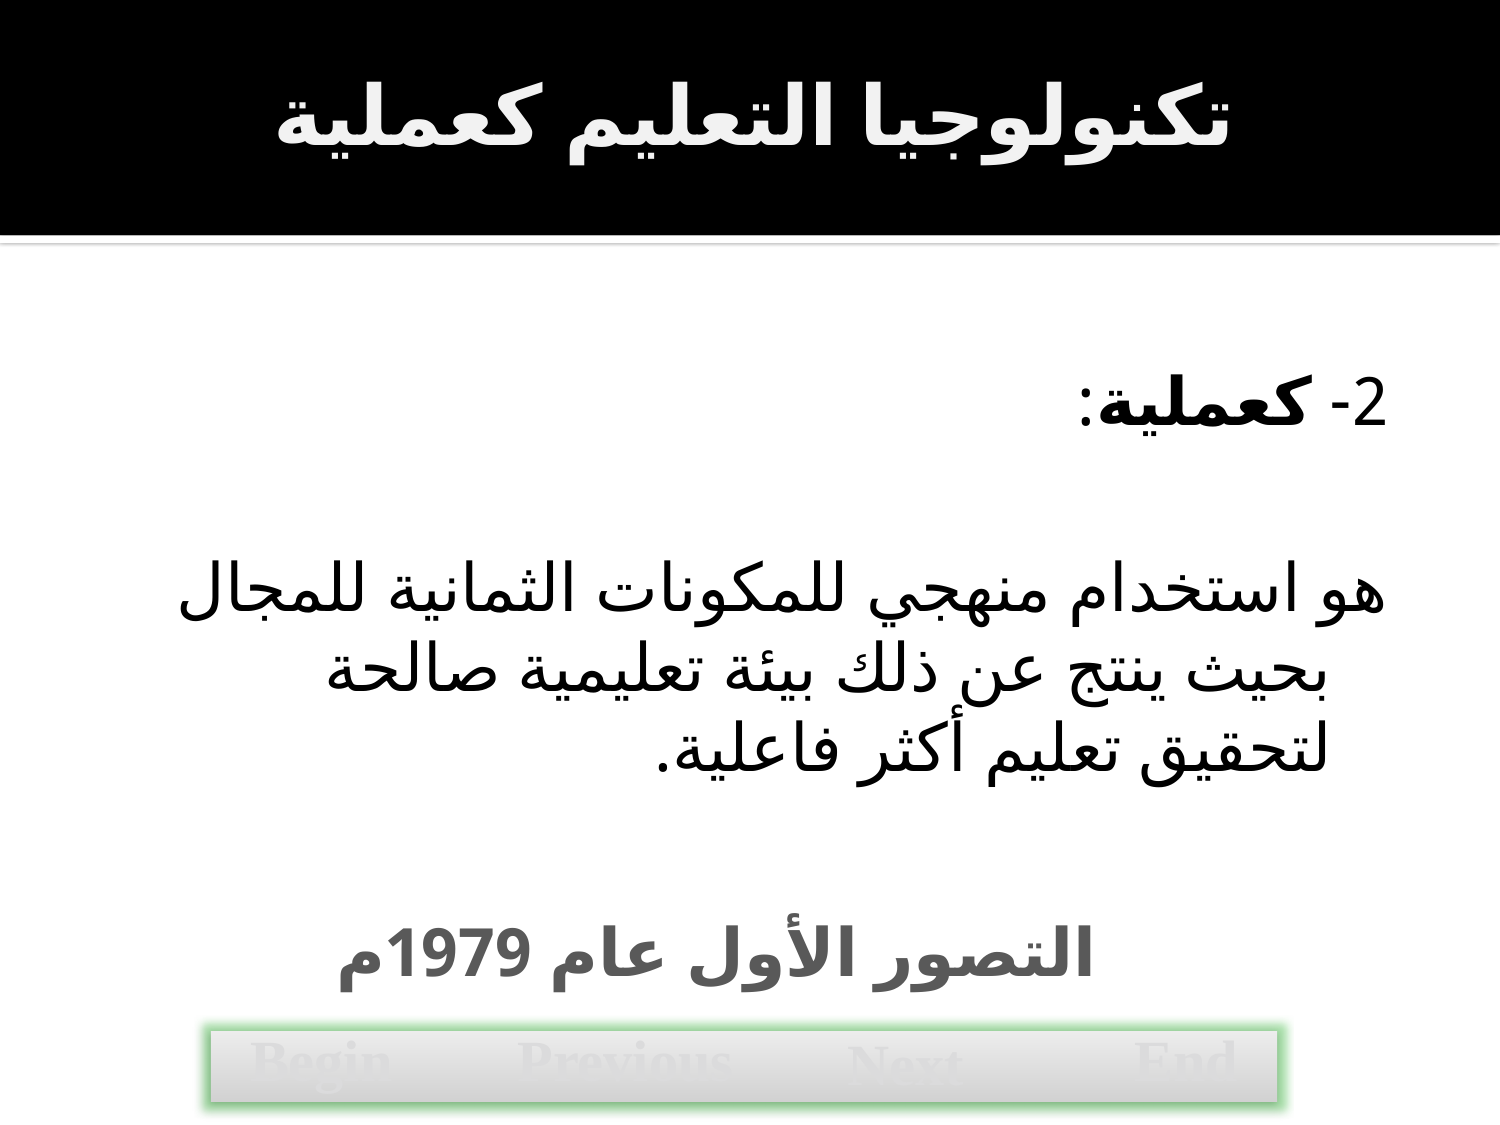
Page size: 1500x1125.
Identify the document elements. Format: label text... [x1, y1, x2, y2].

title [75, 25, 1425, 231]
text_box تكنولوجيا التعليم كعملية [258, 54, 1250, 170]
text_box التصور الأول عام 1979م [292, 902, 1112, 997]
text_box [210, 1015, 1278, 1106]
text_box 2- كعملية: هو استخدام منهجي للمكونات الثمانية للمجال بحيث ينتج عن ذلك بيئة تعليمية صالحة لتحقيق تعليم أكثر فاعلية. [128, 257, 1404, 844]
